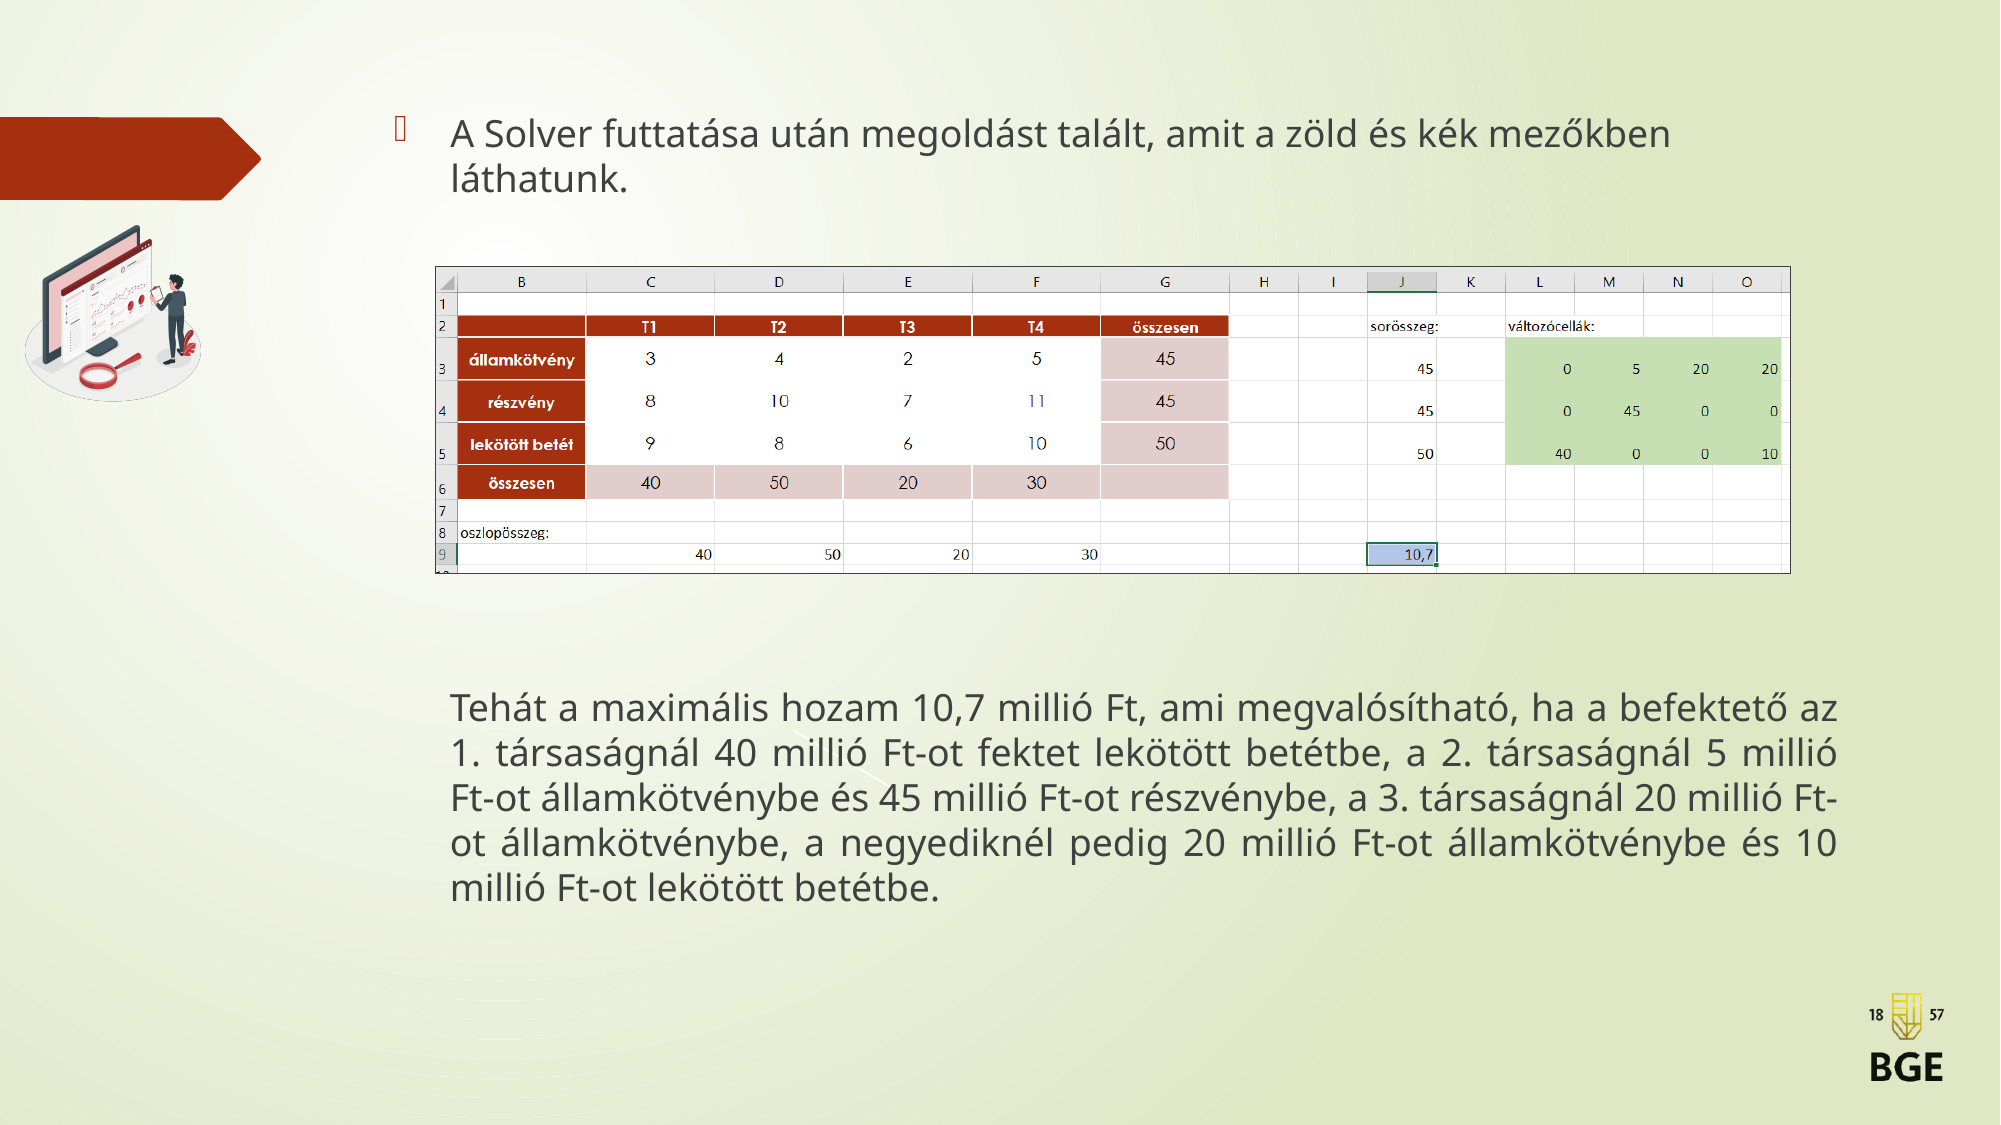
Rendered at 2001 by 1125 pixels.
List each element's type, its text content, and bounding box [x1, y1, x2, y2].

text_box Tehát a maximális hozam 10,7 millió Ft, ami megvalósítható, ha a befektető az 1. társaságnál 40 millió Ft-ot fektet lekötött betétbe, a 2. társaságnál 5 millió Ft-ot államkötvénybe és 45 millió Ft-ot részvénybe, a 3. társaságnál 20 millió Ft-ot államkötvénybe, a negyediknél pedig 20 millió Ft-ot államkötvénybe és 10 millió Ft-ot lekötött betétbe. [435, 676, 1855, 917]
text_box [793, 730, 893, 789]
picture [17, 217, 208, 408]
picture [1853, 984, 1958, 1090]
list A Solver futtatása után megoldást talált, amit a zöld és kék mezőkben láthatunk. [379, 102, 1863, 974]
picture [434, 266, 1791, 575]
